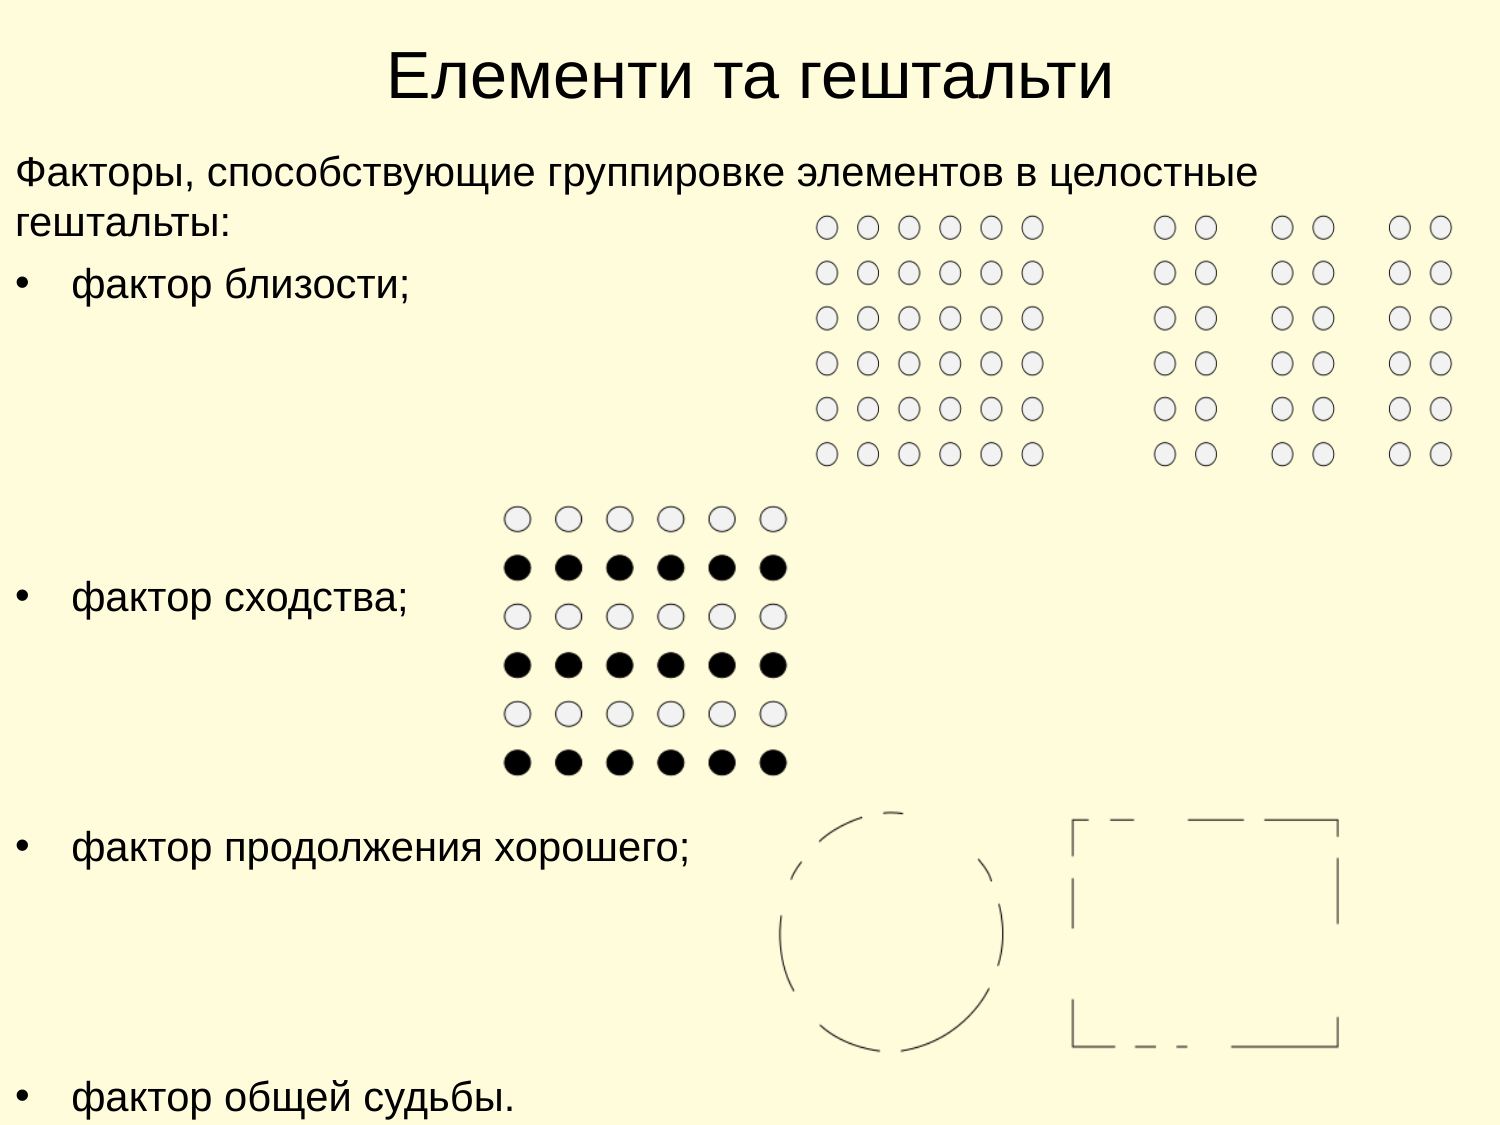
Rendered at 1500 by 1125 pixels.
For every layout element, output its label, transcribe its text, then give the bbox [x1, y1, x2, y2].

picture [0, 0, 1500, 137]
text_box Факторы, способствующие группировке элементов в целостные гештальты: фактор близости; фактор сходства; фактор продолжения хорошего; фактор общей судьбы. [0, 137, 1500, 1125]
title Елементи та гештальти [2, 25, 1500, 137]
picture [475, 491, 1355, 1065]
picture [802, 195, 1470, 477]
